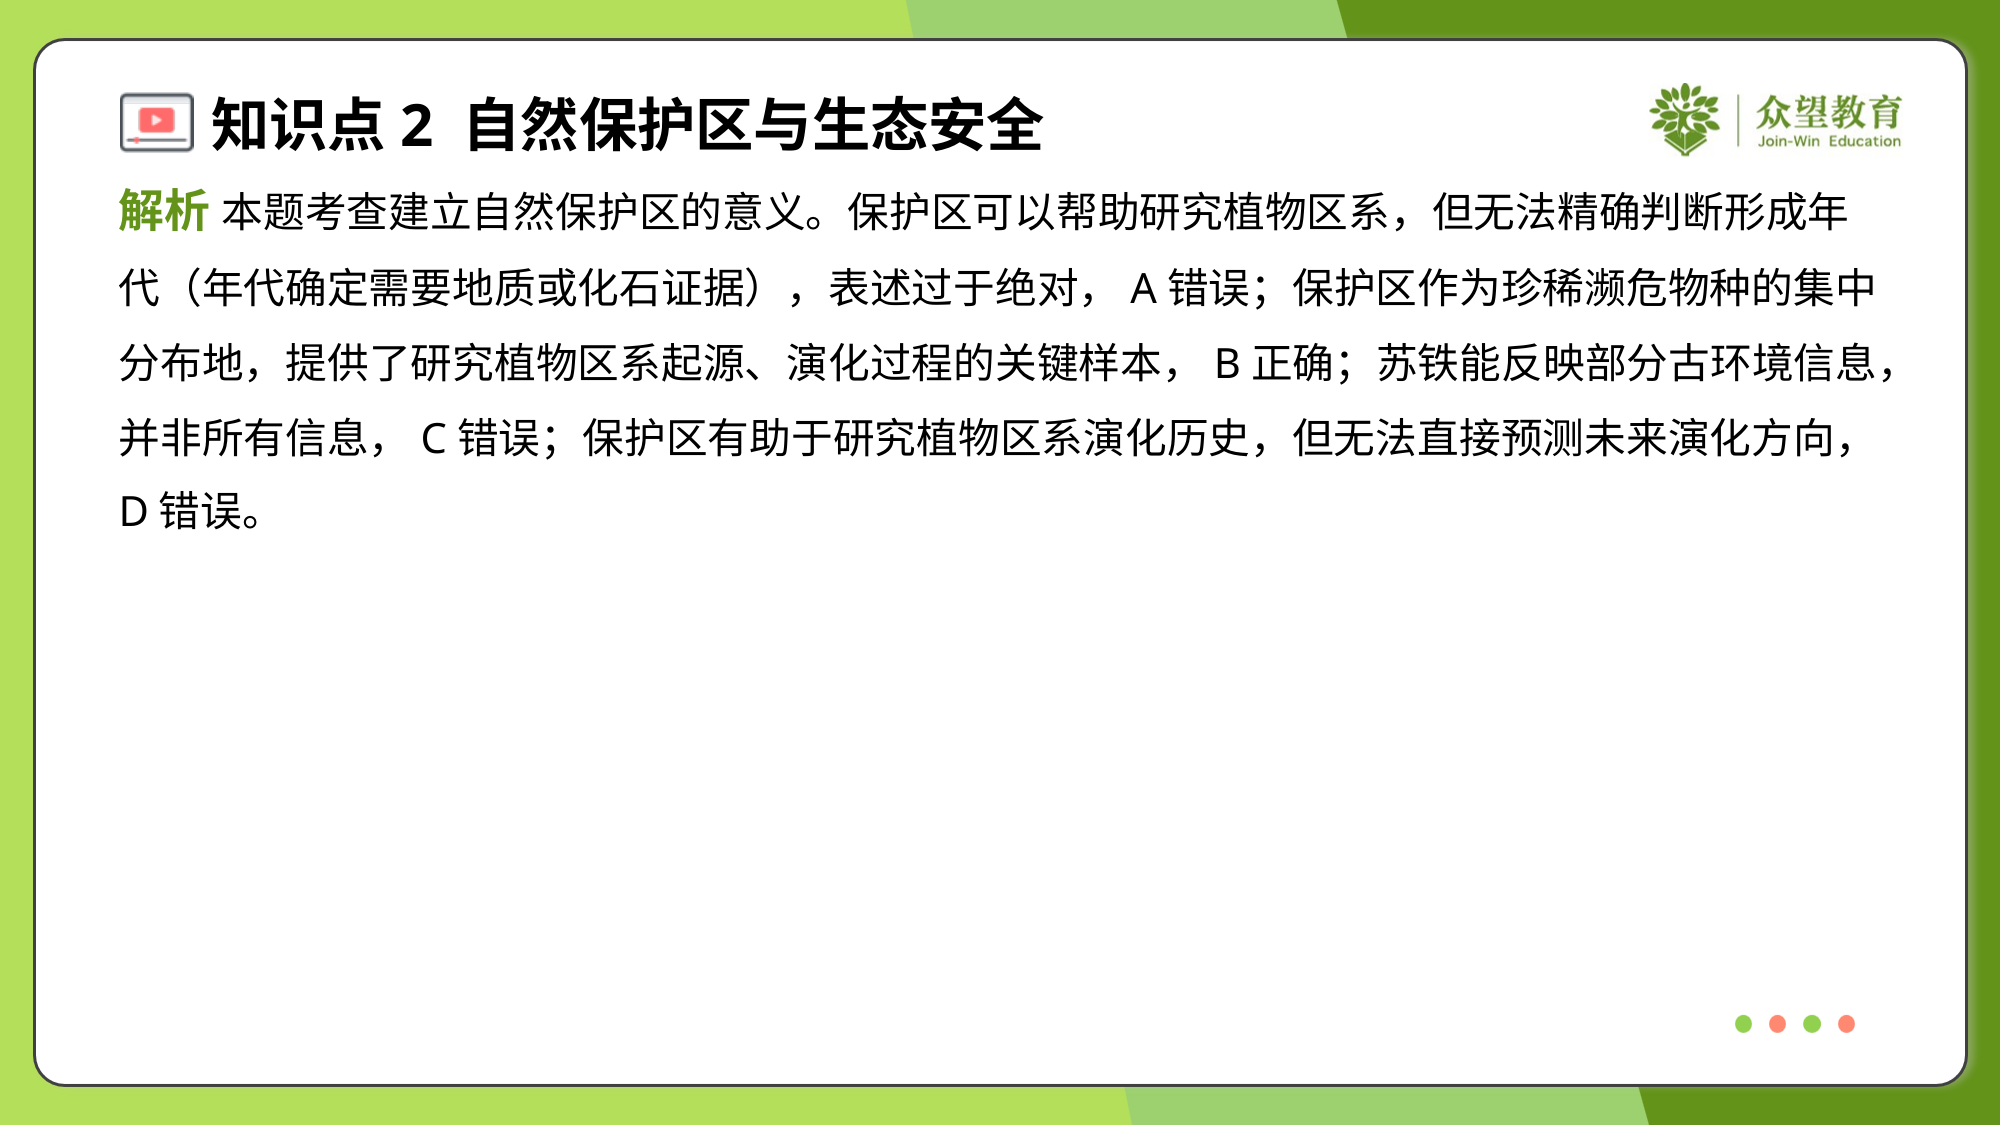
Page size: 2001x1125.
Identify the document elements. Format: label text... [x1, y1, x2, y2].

text_box 解析 本题考查建立自然保护区的意义。保护区可以帮助研究植物区系，但无法精确判断形成年 代（年代确定需要地质或化石证据），表述过于绝对，A错误；保护区作为珍稀濒危物种的集中 分布地，提供了研究植物区系起源、演化过程的关键样本，B正确；苏铁能反映部分古环境信息， 并非所有信息，C错误；保护区有助于研究植物区系演化历史，但无法直接预测未来演化方向， D错误。 [118, 159, 1883, 527]
picture [0, 0, 2000, 1125]
